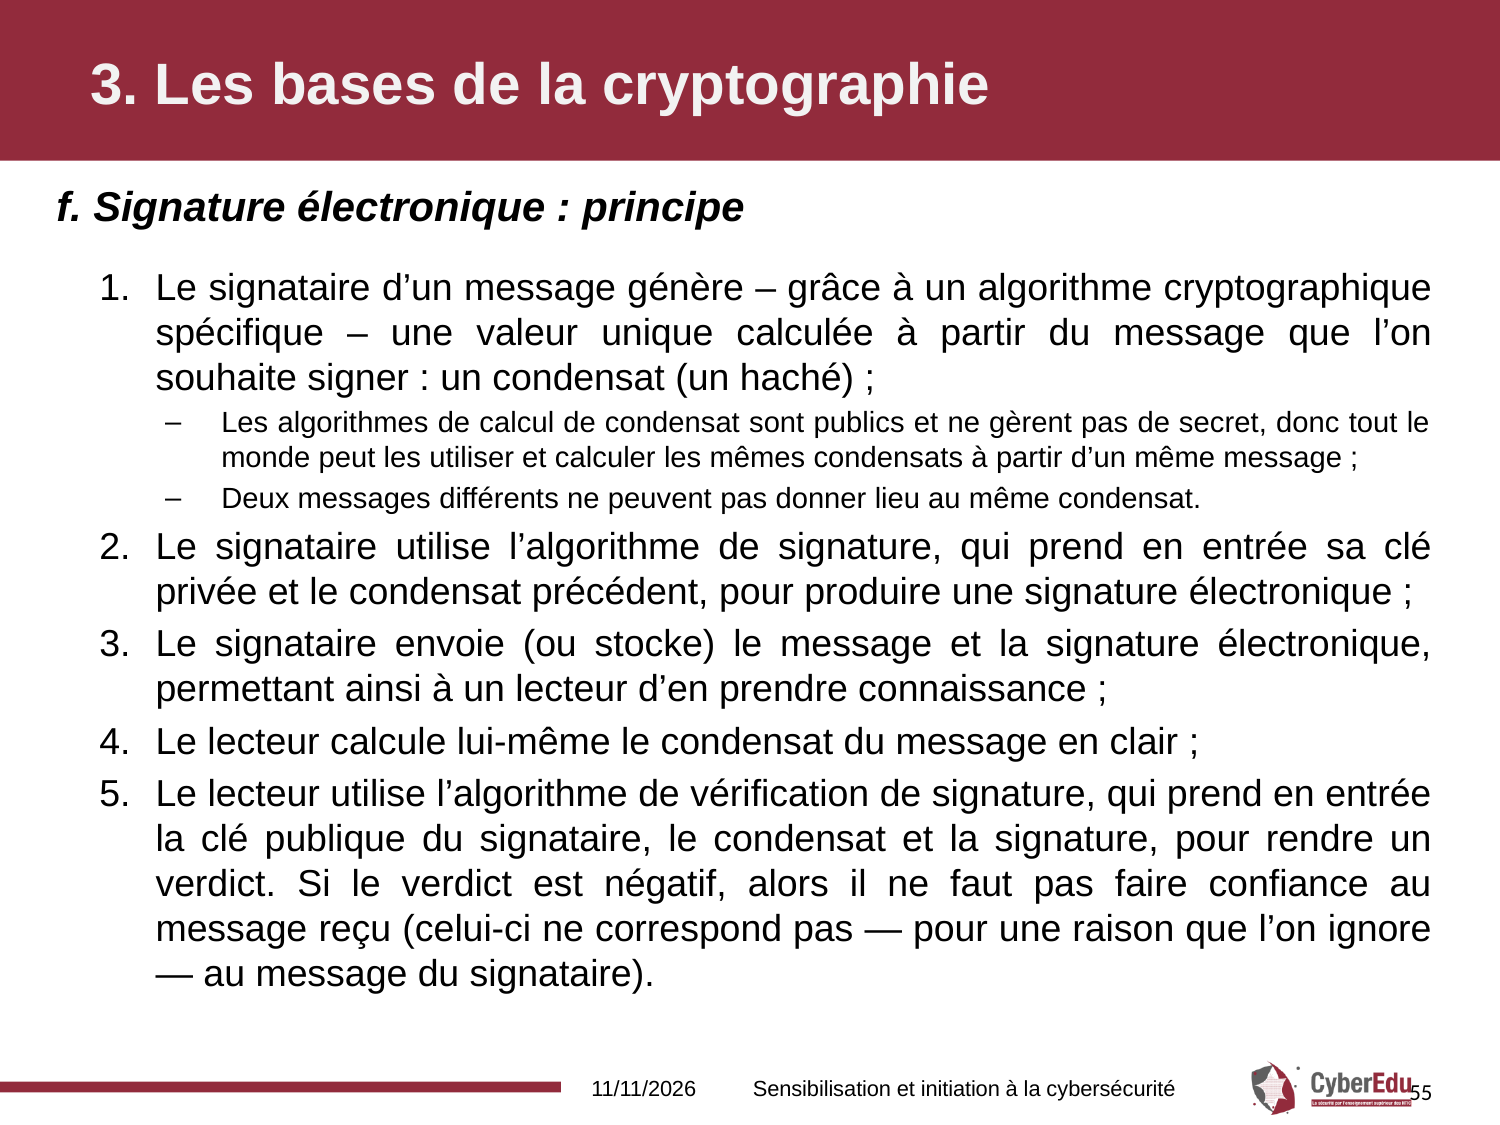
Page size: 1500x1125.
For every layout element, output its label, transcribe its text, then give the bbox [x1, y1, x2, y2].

text_box f. Signature électronique : principe [41, 172, 1471, 268]
picture [1246, 1060, 1412, 1115]
footer Sensibilisation et initiation à la cybersécurité [738, 1057, 1236, 1118]
list Le signataire d’un message génère – grâce à un algorithme cryptographique spécifique – une valeur unique calculée à partir du message que l’on souhaite signer : un condensat (un haché) ; Les algorithmes de calcul de condensat sont publics et ne gèrent pas de secret, donc tout le monde peut les utiliser et calculer les mêmes condensats à partir d’un même message ; Deux messages différents ne peuvent pas donner lieu au même condensat. Le signataire utilise l’algorithme de signature, qui prend en entrée sa clé privée et le condensat précédent, pour produire une signature électronique ; Le signataire envoie (ou stocke) le message et la signature électronique, permettant ainsi à un lecteur d’en prendre connaissance ; Le lecteur calcule lui-même le condensat du message en clair ; Le lecteur utilise l’algorithme de vérification de signature, qui prend en entrée la clé publique du signataire, le condensat et la signature, pour rendre un verdict. Si le verdict est négatif, alors il ne faut pas faire confiance au message reçu (celui-ci ne correspond pas — pour une raison que l’on ignore — au message du signataire). [75, 268, 1447, 1012]
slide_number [561, 1057, 727, 1118]
title 3. Les bases de la cryptographie [75, 1, 1425, 161]
